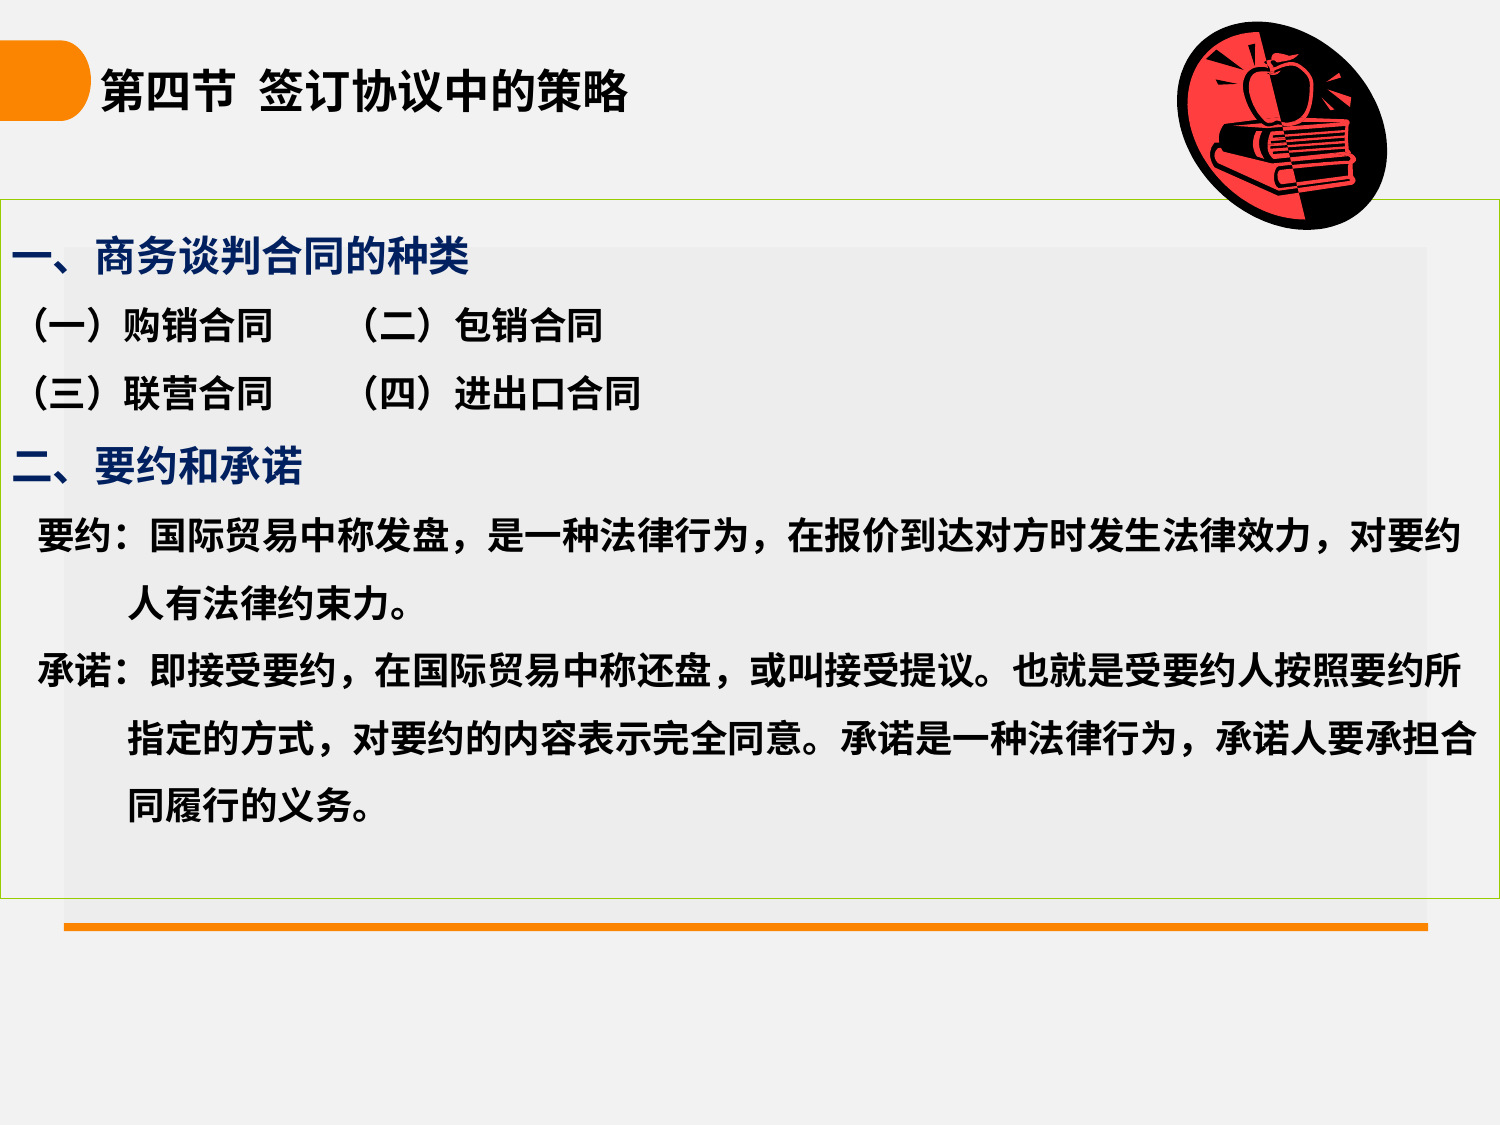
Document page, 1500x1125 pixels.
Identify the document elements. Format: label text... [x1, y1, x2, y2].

list 一、商务谈判合同的种类 （一）购销合同 （二）包销合同 （三）联营合同 （四）进出口合同 二、要约和承诺 要约：国际贸易中称发盘，是一种法律行为，在报价到达对方时发生法律效力，对要约人有法律约束力。 承诺：即接受要约，在国际贸易中称还盘，或叫接受提议。也就是受要约人按照要约所指定的方式，对要约的内容表示完全同意。承诺是一种法律行为，承诺人要承担合同履行的义务。 [0, 199, 1500, 899]
picture [1173, 21, 1389, 230]
title 第四节 签订协议中的策略 [84, 54, 1041, 126]
